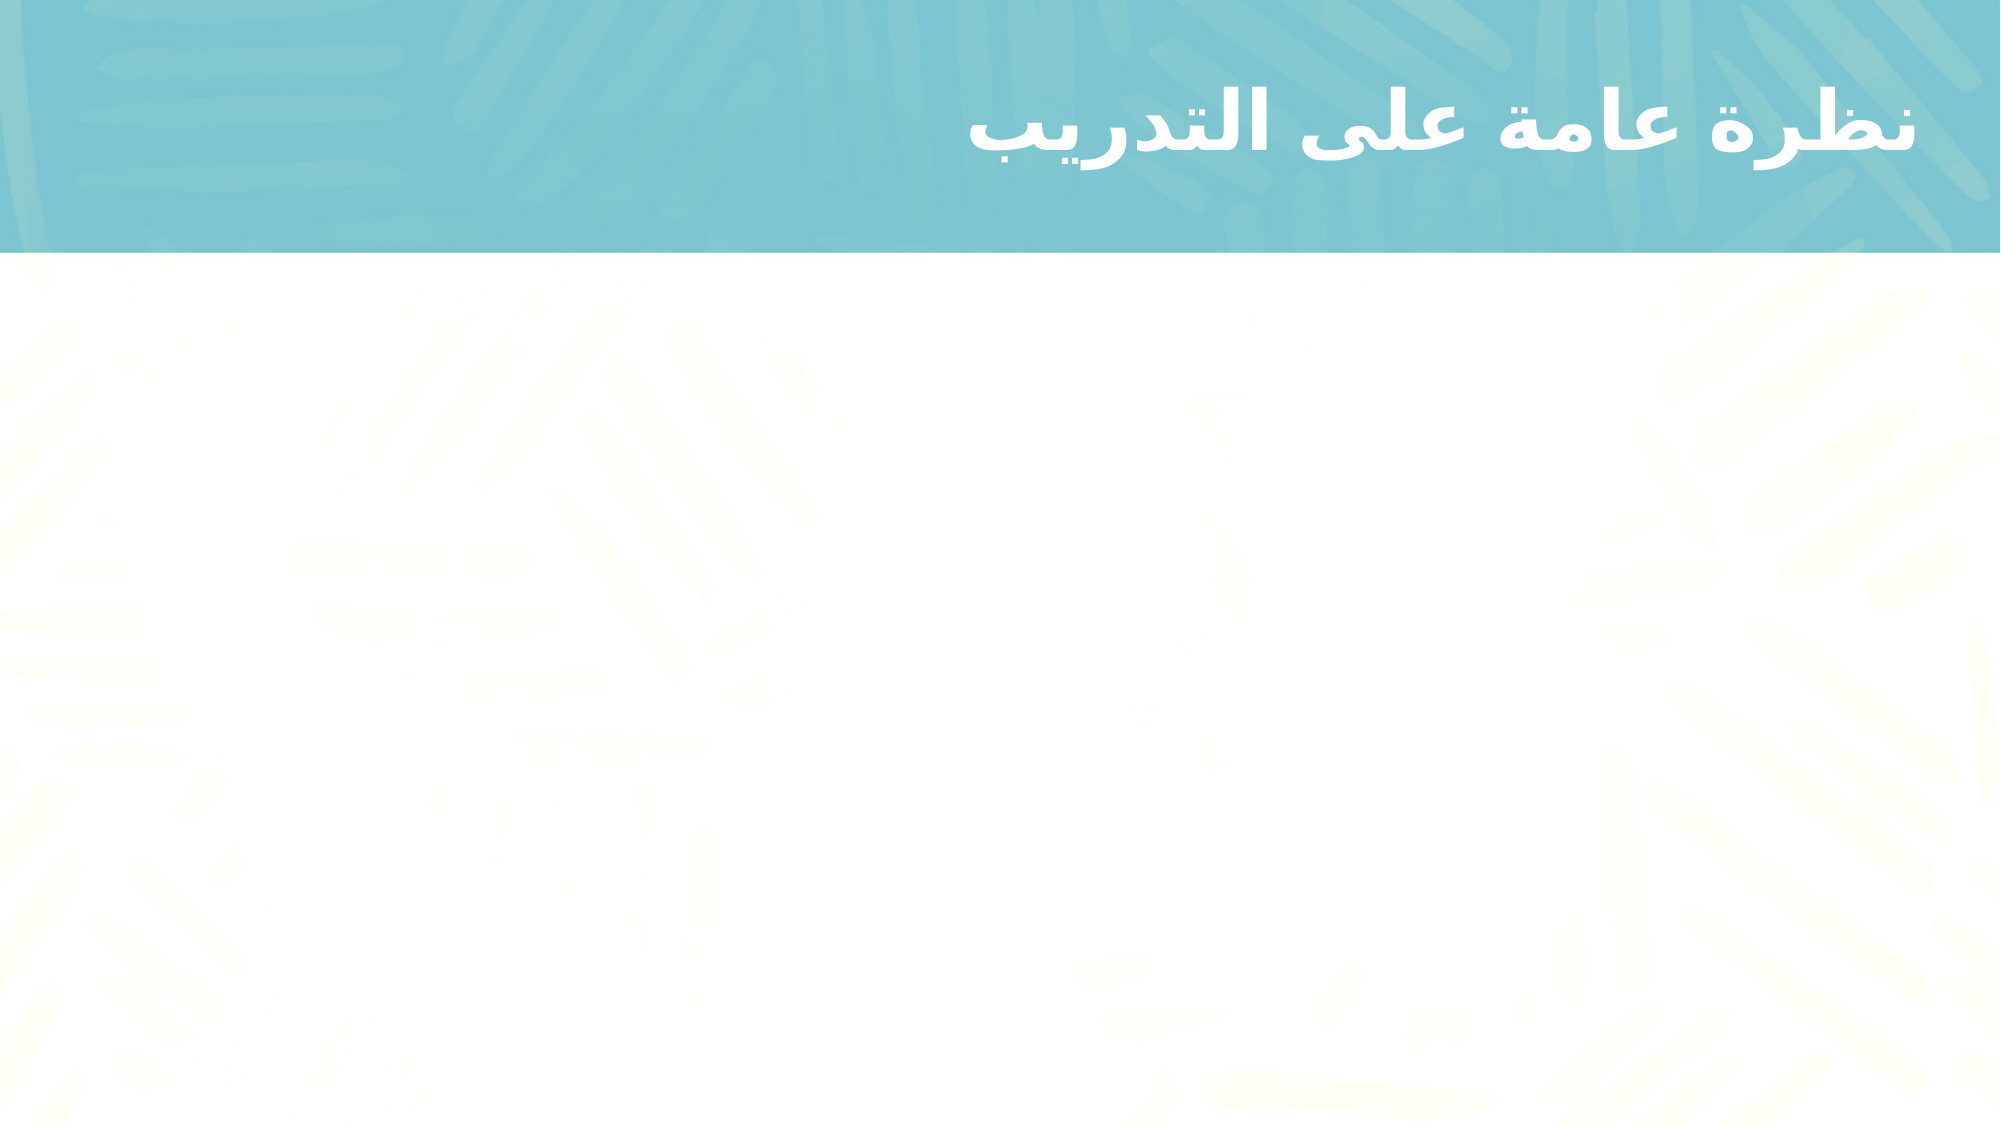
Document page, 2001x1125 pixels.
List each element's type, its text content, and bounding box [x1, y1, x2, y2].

picture [0, 0, 2000, 1125]
title نظرة عامة على التدريب [61, 33, 1938, 220]
